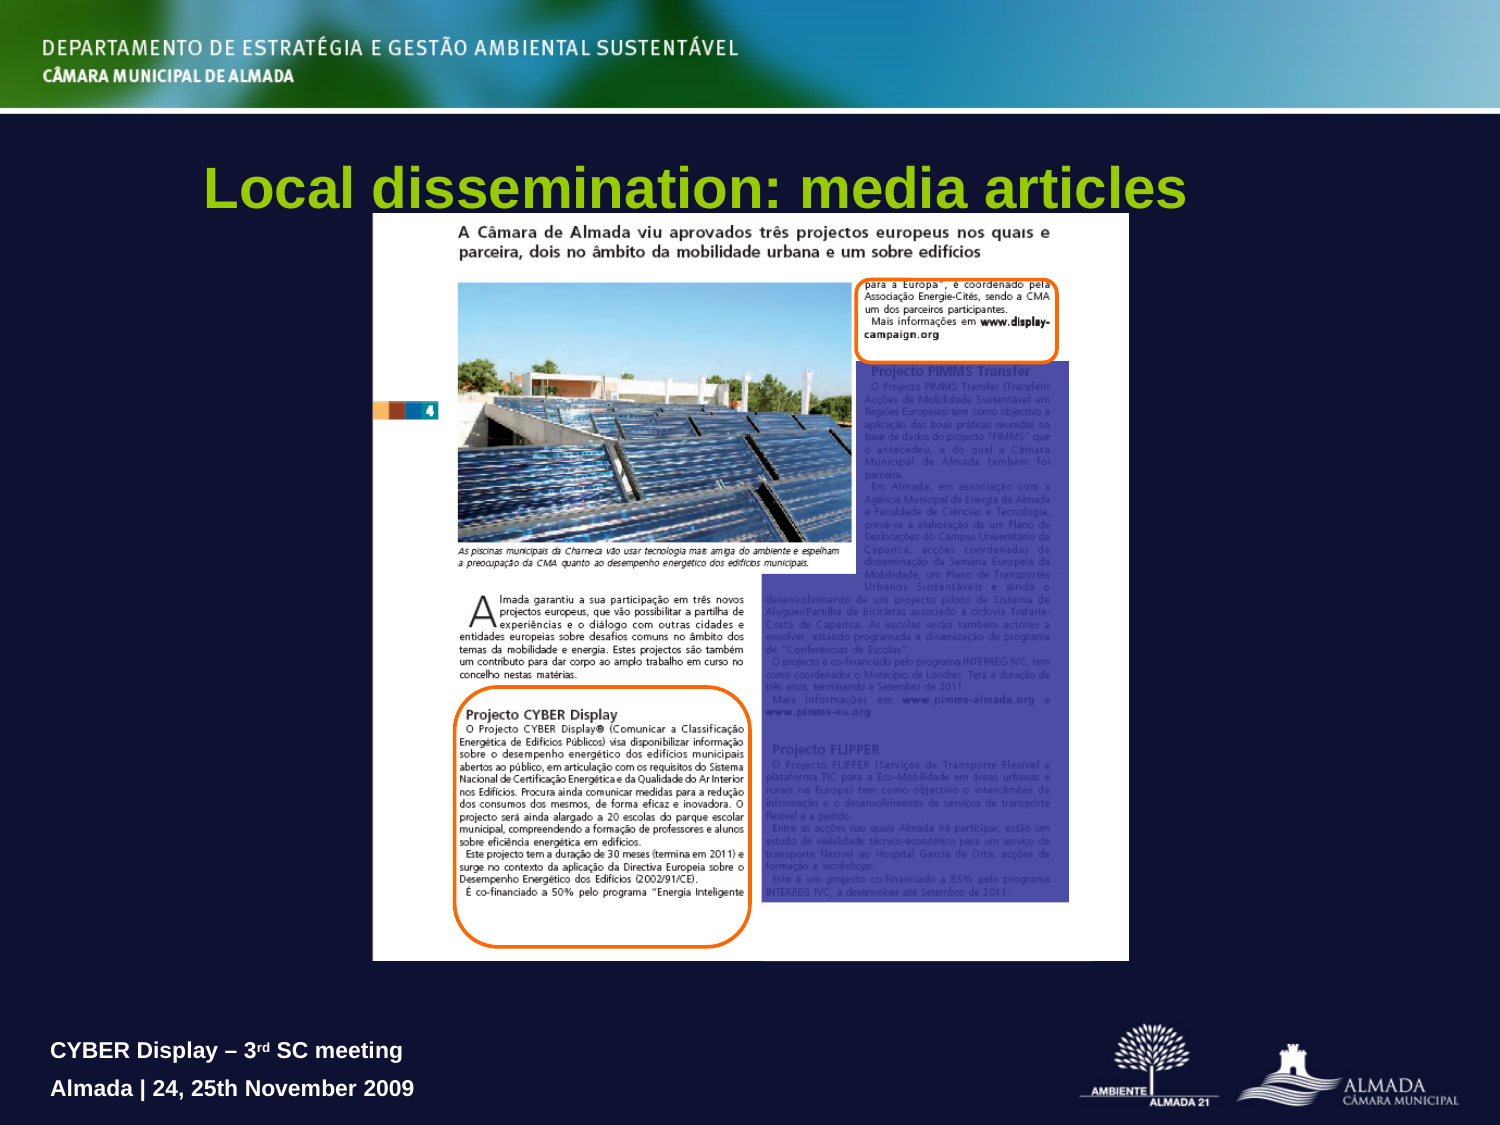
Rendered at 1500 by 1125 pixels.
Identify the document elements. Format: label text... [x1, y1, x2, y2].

text_box Local dissemination: media articles [188, 107, 1495, 228]
picture [0, 0, 1500, 1125]
